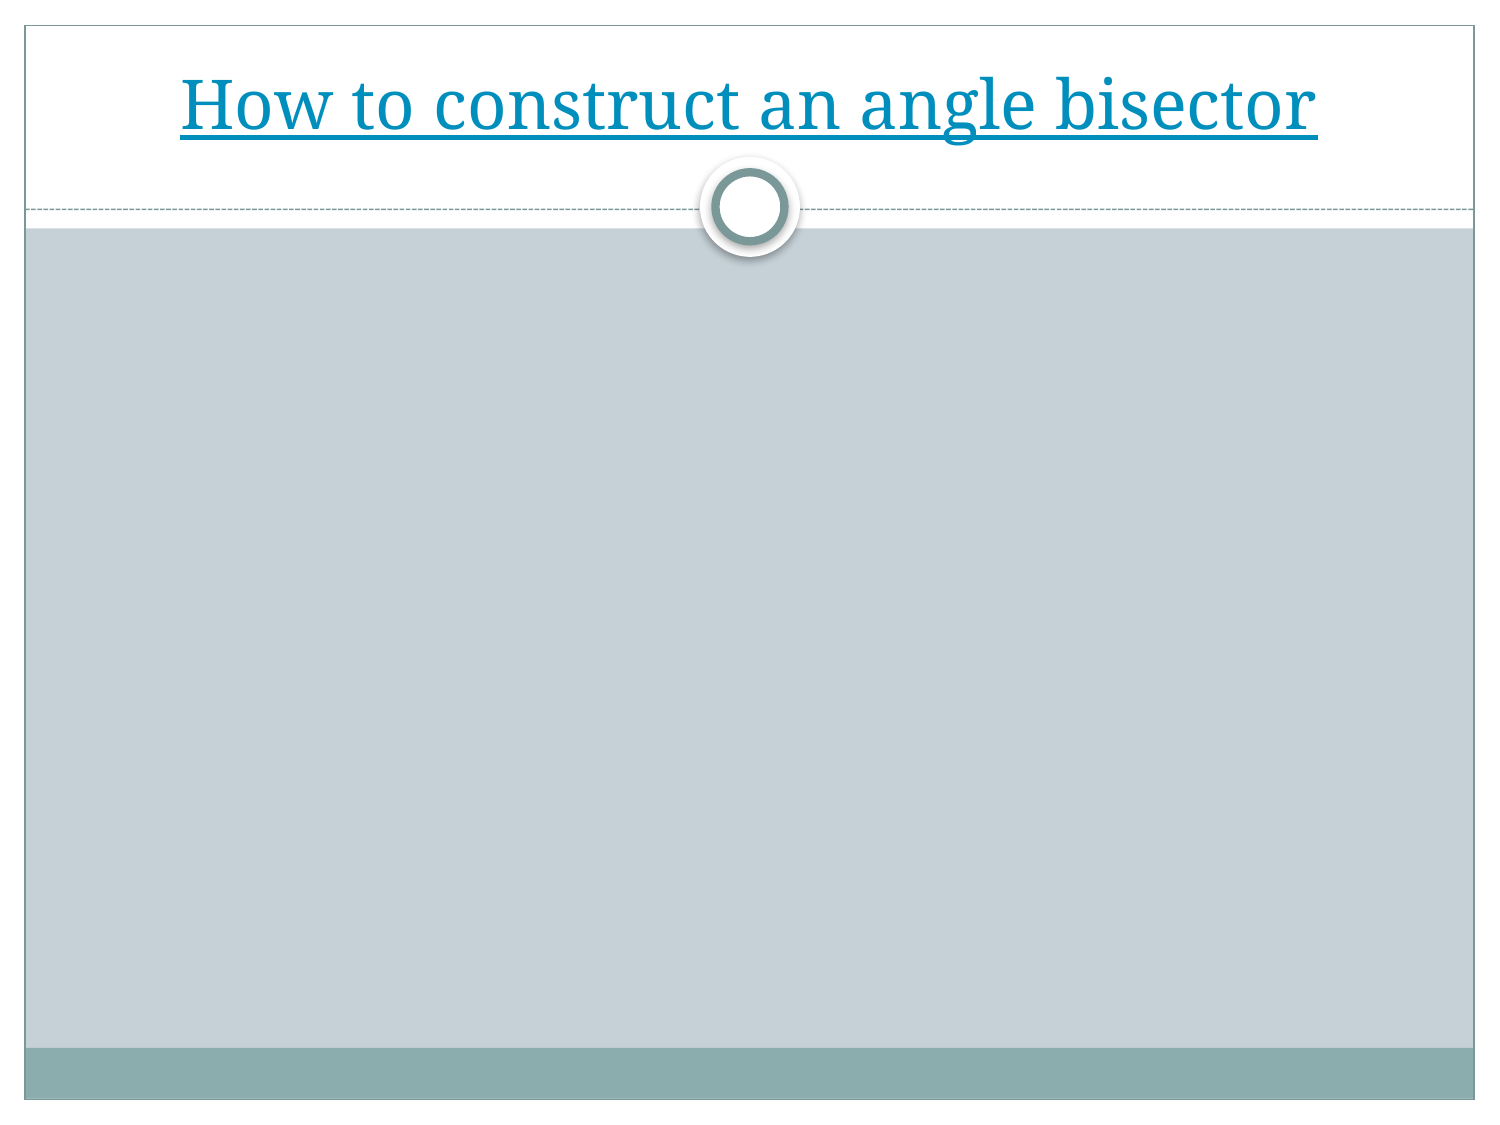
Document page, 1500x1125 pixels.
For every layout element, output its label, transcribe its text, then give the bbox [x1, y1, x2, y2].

title How to construct an angle bisector [49, 37, 1450, 162]
